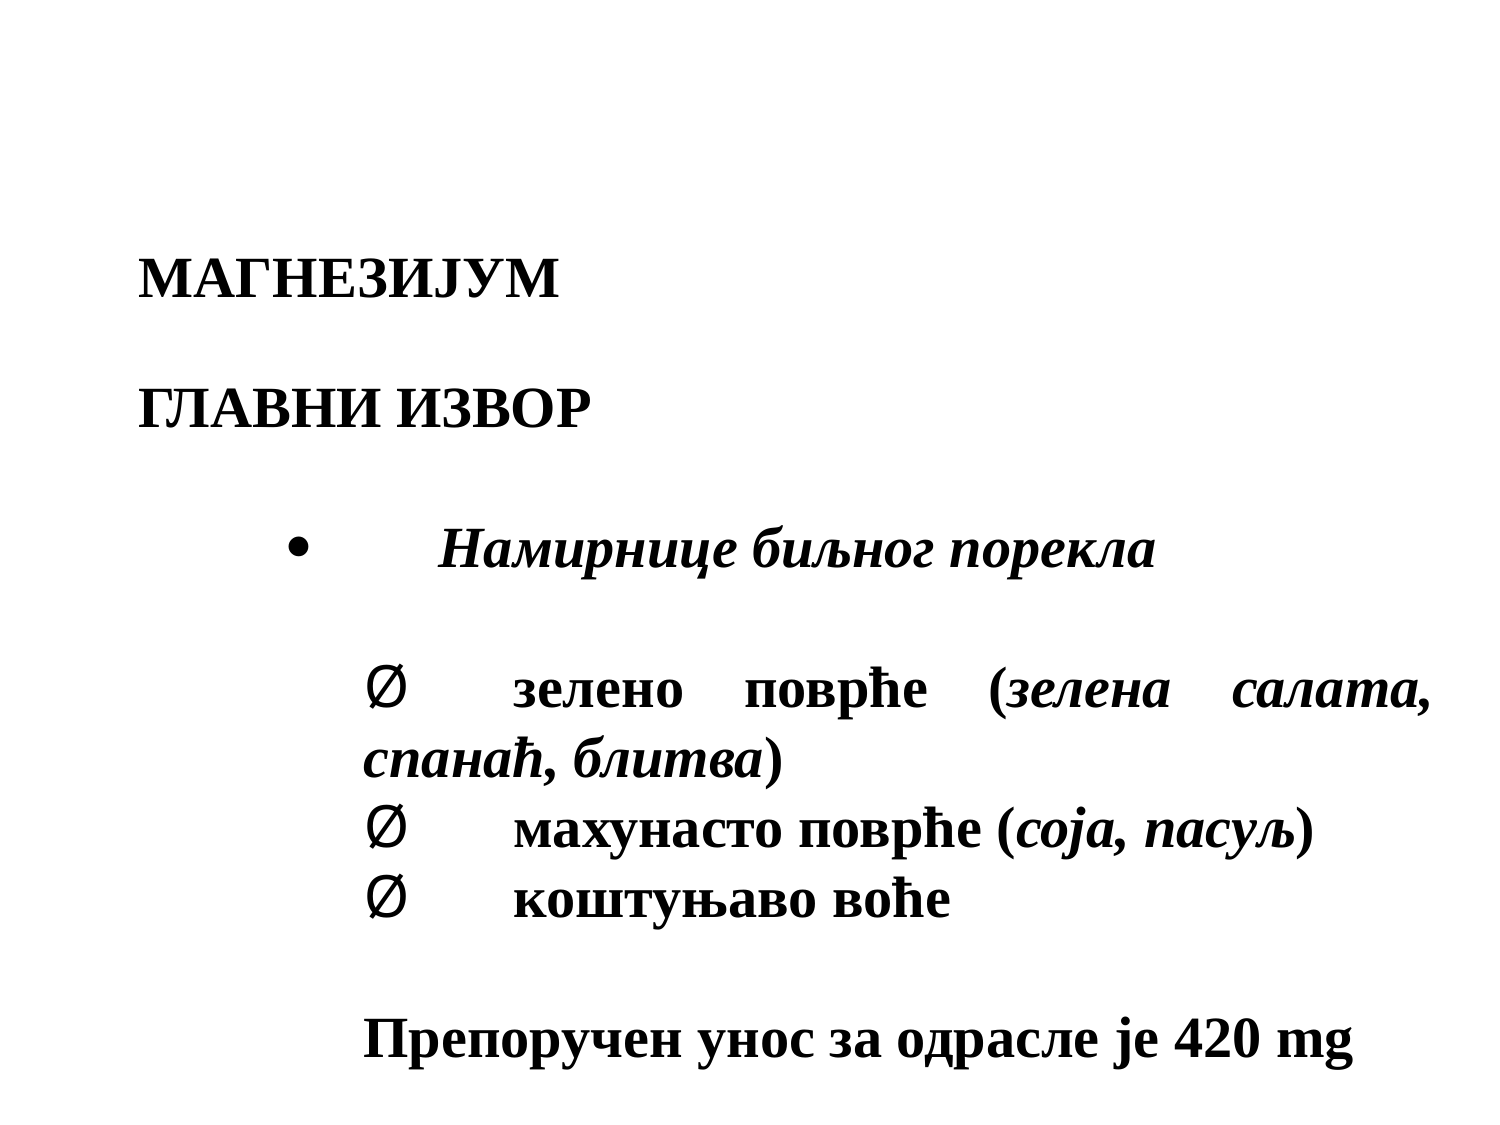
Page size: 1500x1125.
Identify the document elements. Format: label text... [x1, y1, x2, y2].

text_box МАГНЕЗИЈУМ ГЛАВНИ ИЗВОР · Намирнице биљног порекла Ø зелено поврће (зелена салата, спанаћ, блитва) Ø махунасто поврће (соја, пасуљ) Ø коштуњаво воће Препоручен унос за одрасле је 420 mg [123, 231, 1449, 1077]
